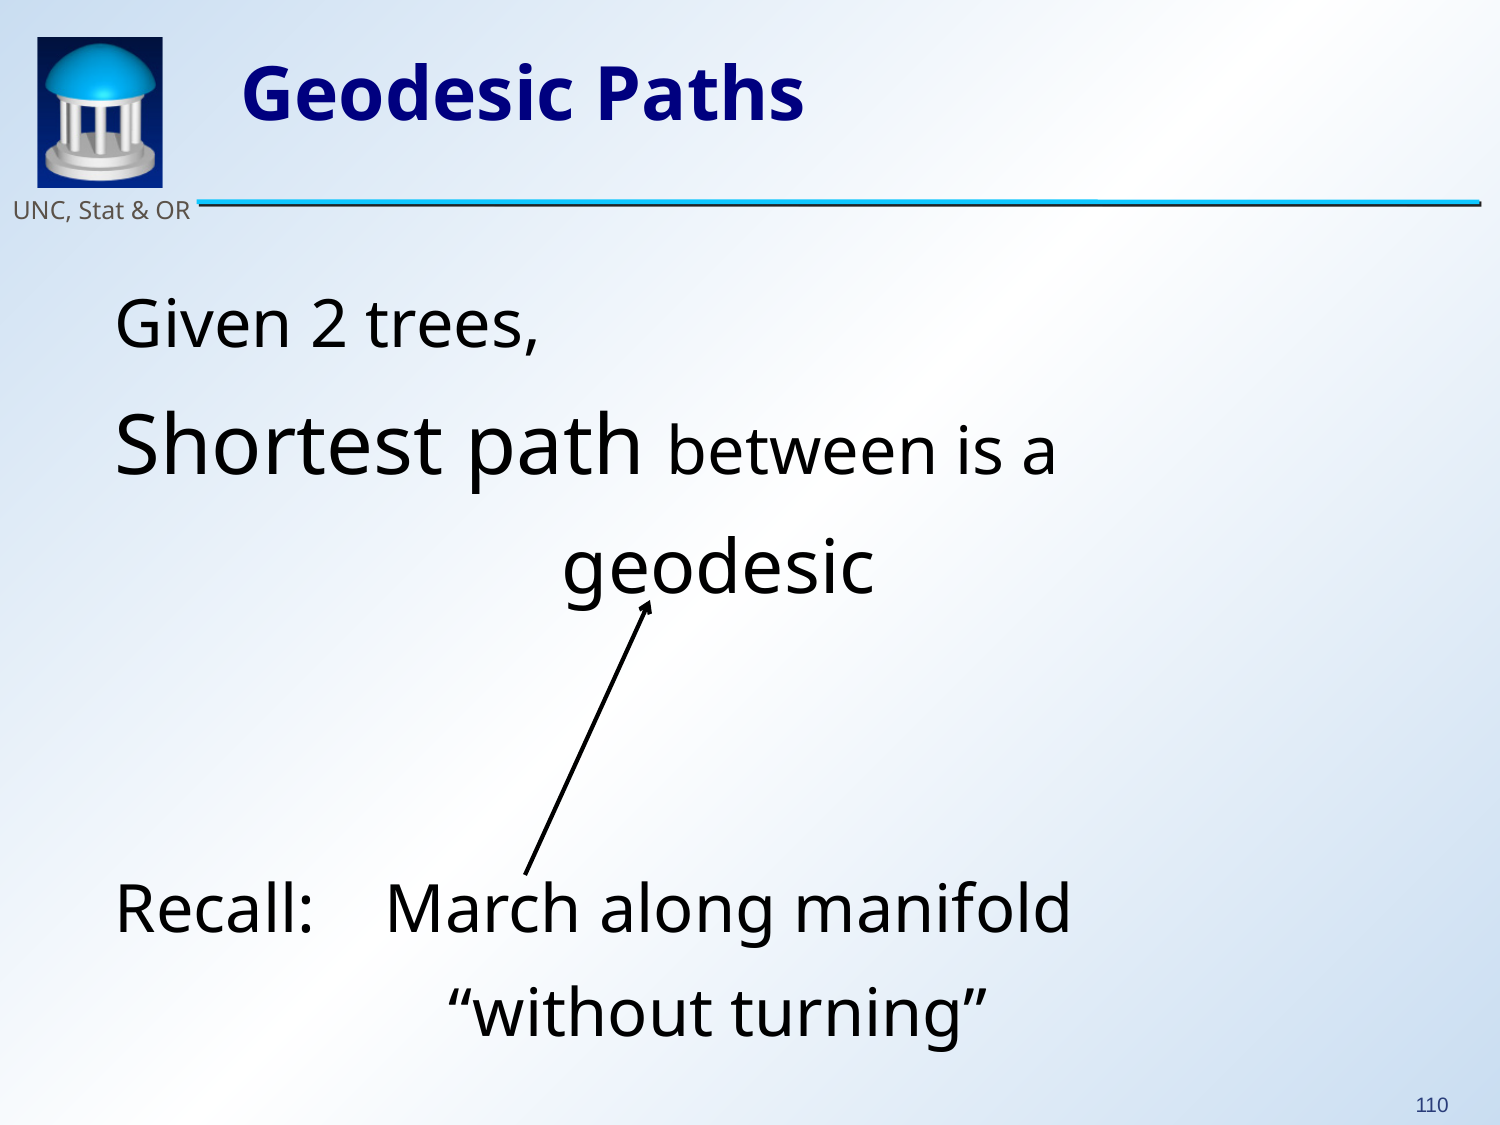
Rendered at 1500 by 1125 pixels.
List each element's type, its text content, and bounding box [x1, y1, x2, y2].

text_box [524, 599, 651, 876]
text_box Given 2 trees, Shortest path between is a geodesic Recall: March along manifold “without turning” [24, 249, 1338, 1058]
title Geodesic Paths [224, 24, 1386, 156]
